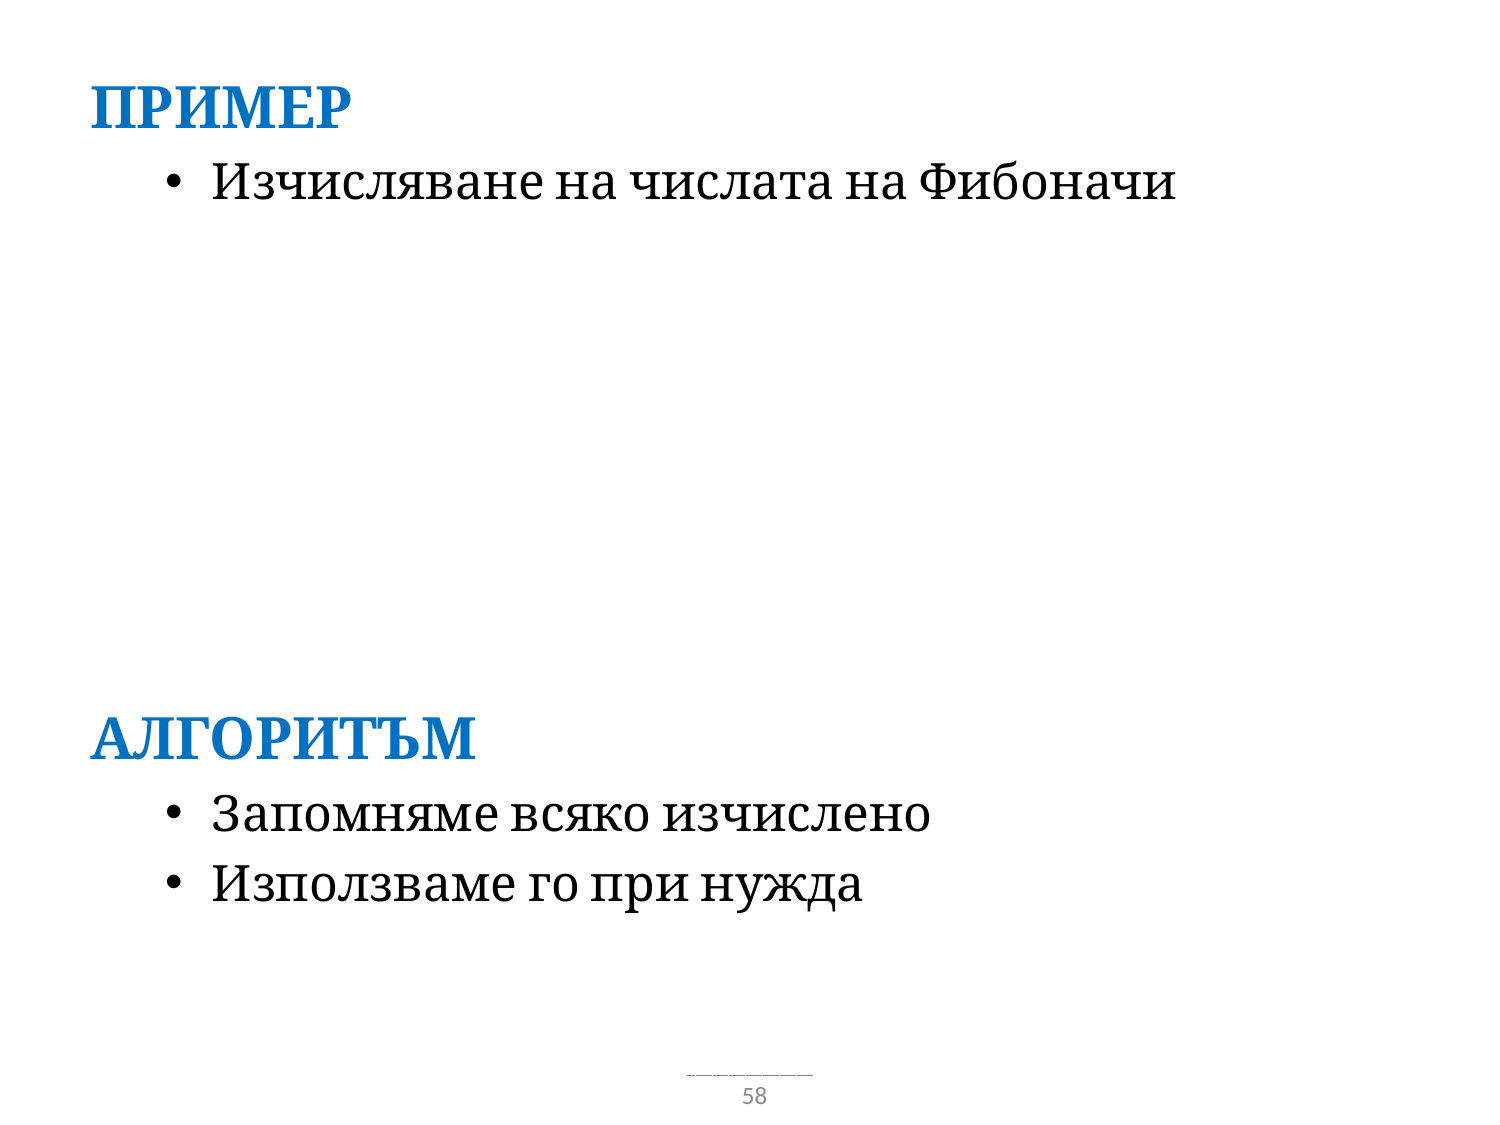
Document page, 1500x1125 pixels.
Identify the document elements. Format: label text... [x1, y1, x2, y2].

slide_number 58 [579, 1065, 930, 1125]
